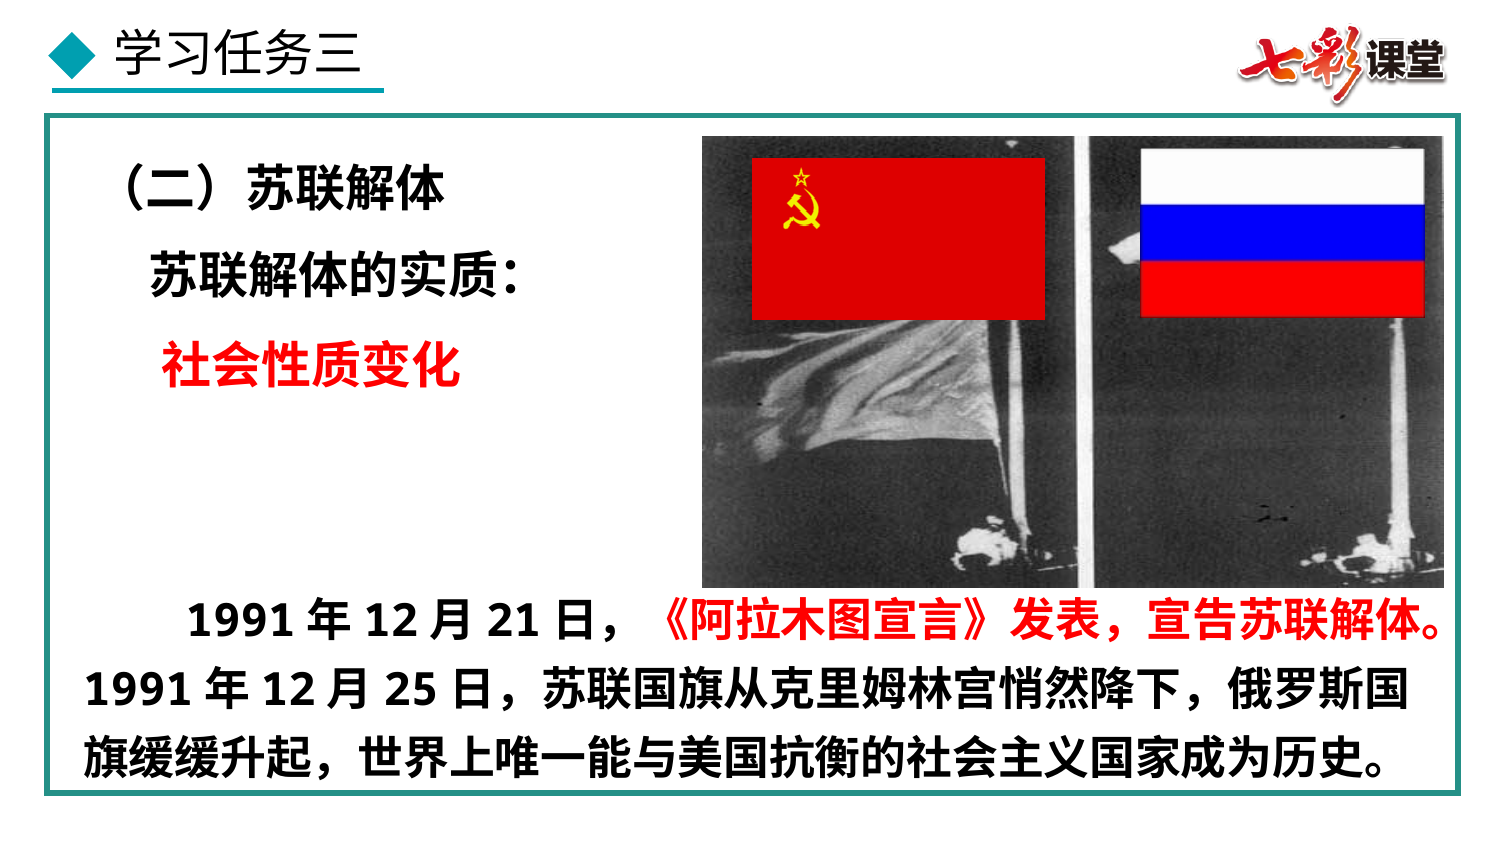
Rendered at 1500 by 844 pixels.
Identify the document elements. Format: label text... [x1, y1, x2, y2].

text_box 1991年12月21日，《阿拉木图宣言》发表，宣告苏联解体。1991年12月25日，苏联国旗从克里姆林宫悄然降下，俄罗斯国旗缓缓升起，世界上唯一能与美国抗衡的社会主义国家成为历史。 [68, 569, 1446, 791]
picture [1234, 20, 1451, 108]
picture [701, 135, 1444, 588]
text_box 苏联解体的实质： [134, 235, 558, 311]
text_box （二）苏联解体 [80, 148, 512, 224]
text_box 社会性质变化 [146, 326, 562, 401]
text_box [46, 114, 1459, 794]
